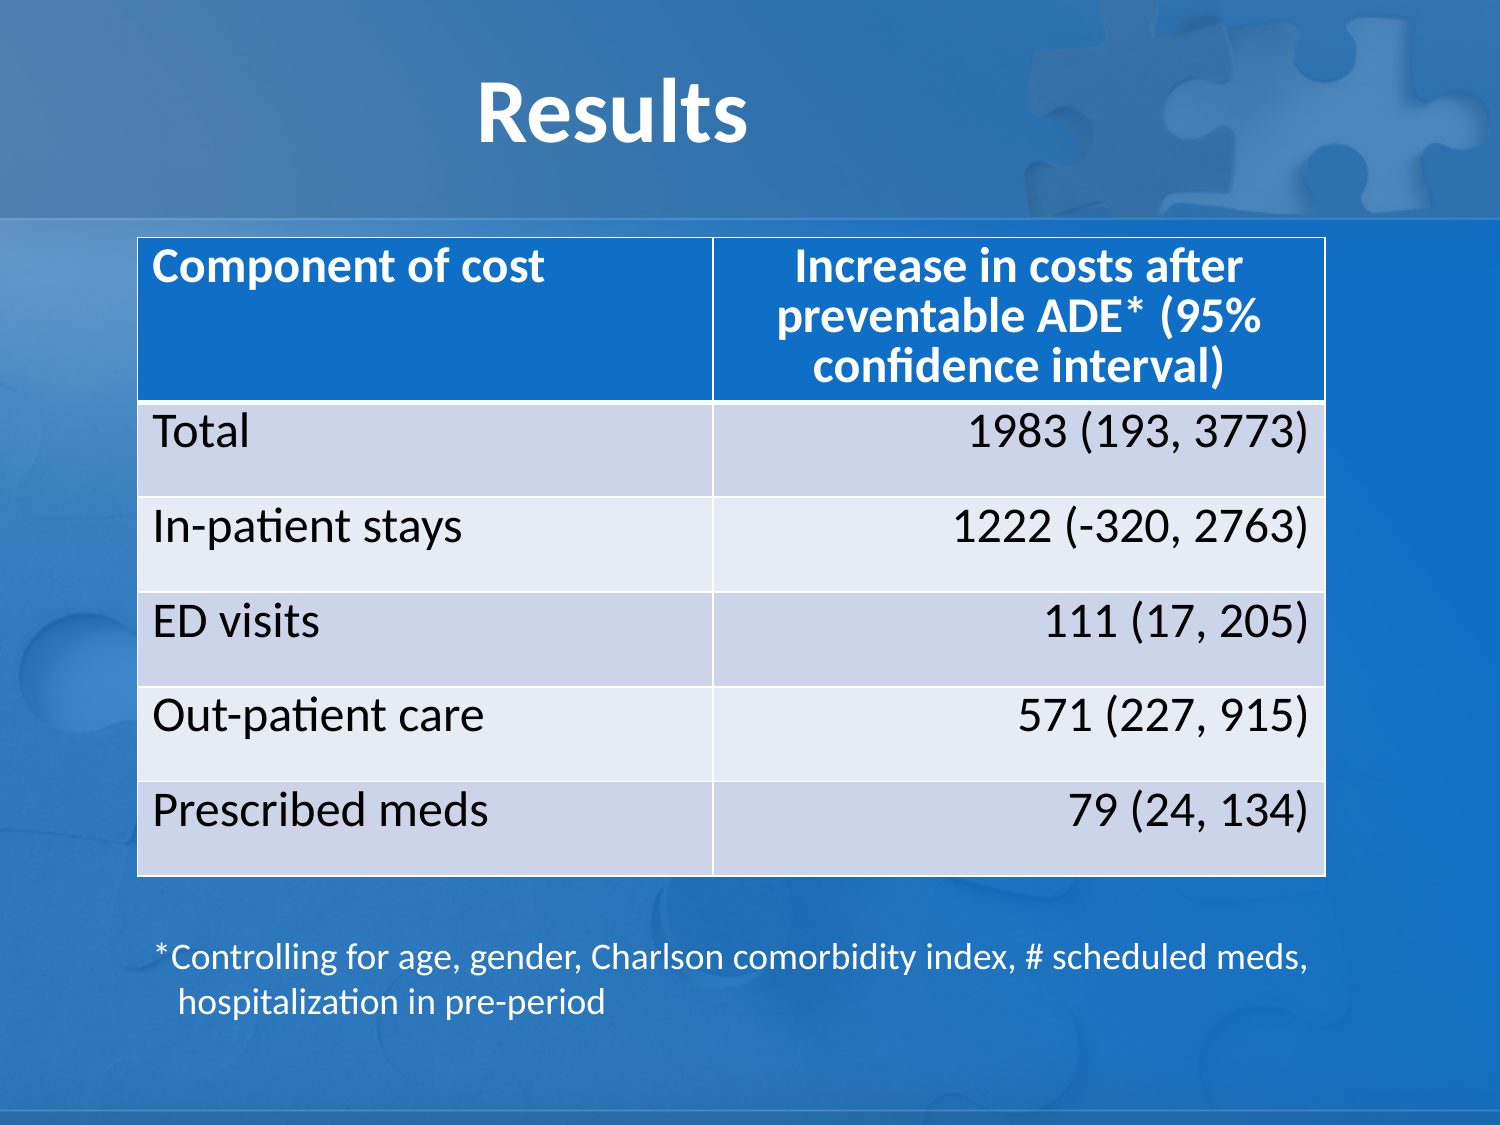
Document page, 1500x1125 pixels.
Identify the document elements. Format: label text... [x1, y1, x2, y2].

table_cell 571 (227, 915) [714, 688, 1324, 781]
table_header Component of cost [138, 238, 712, 400]
table_cell Total [138, 405, 712, 496]
table_cell Prescribed meds [138, 782, 712, 875]
table_cell Out-patient care [138, 688, 712, 781]
table_cell ED visits [138, 593, 712, 686]
table_cell 79 (24, 134) [714, 782, 1324, 875]
table_cell 1222 (-320, 2763) [714, 498, 1324, 591]
table_cell 1983 (193, 3773) [714, 405, 1324, 496]
table_cell 111 (17, 205) [714, 593, 1324, 686]
table_header Increase in costs after preventable ADE* (95% confidence interval) [714, 238, 1324, 400]
picture [0, 0, 1500, 1125]
title Results [0, 12, 1225, 200]
text_box *Controlling for age, gender, Charlson comorbidity index, # scheduled meds, hospitalization in pre-period [137, 924, 1375, 1030]
table_cell In-patient stays [138, 498, 712, 591]
